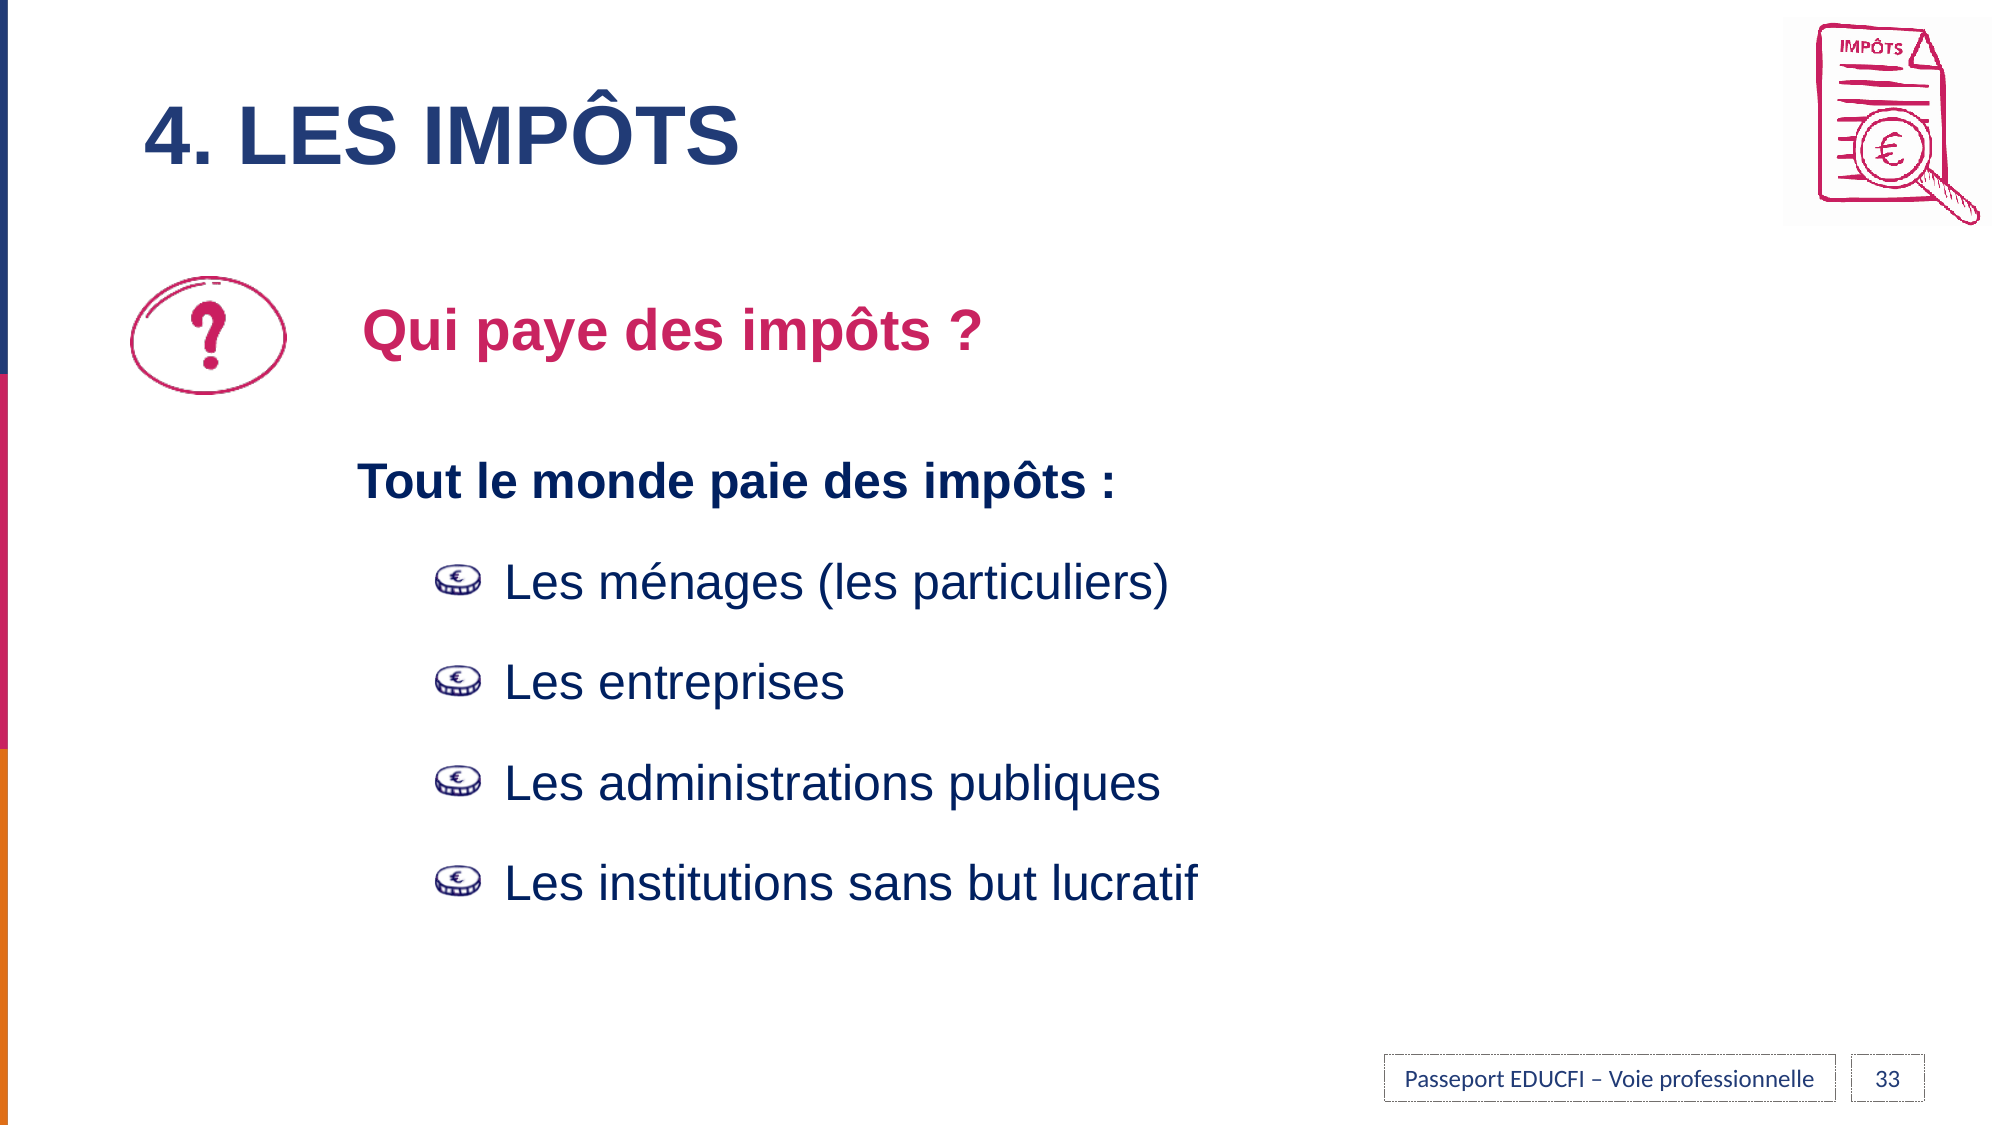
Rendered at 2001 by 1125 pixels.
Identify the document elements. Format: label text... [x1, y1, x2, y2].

text_box 4. LES IMPÔTS [130, 84, 1783, 190]
picture [432, 762, 505, 798]
picture [432, 561, 505, 597]
text_box Qui paye des impôts ? [347, 284, 1193, 370]
picture [130, 276, 287, 395]
slide_number 33 [1851, 1054, 1925, 1102]
picture [1783, 17, 1992, 226]
footer Passeport EDUCFI – Voie professionnelle [1384, 1054, 1836, 1102]
picture [0, 0, 8, 1125]
picture [432, 662, 505, 698]
picture [432, 862, 505, 898]
text_box Tout le monde paie des impôts : Les ménages (les particuliers) Les entreprises Les administrations publiques Les institutions sans but lucratif [267, 447, 1783, 918]
